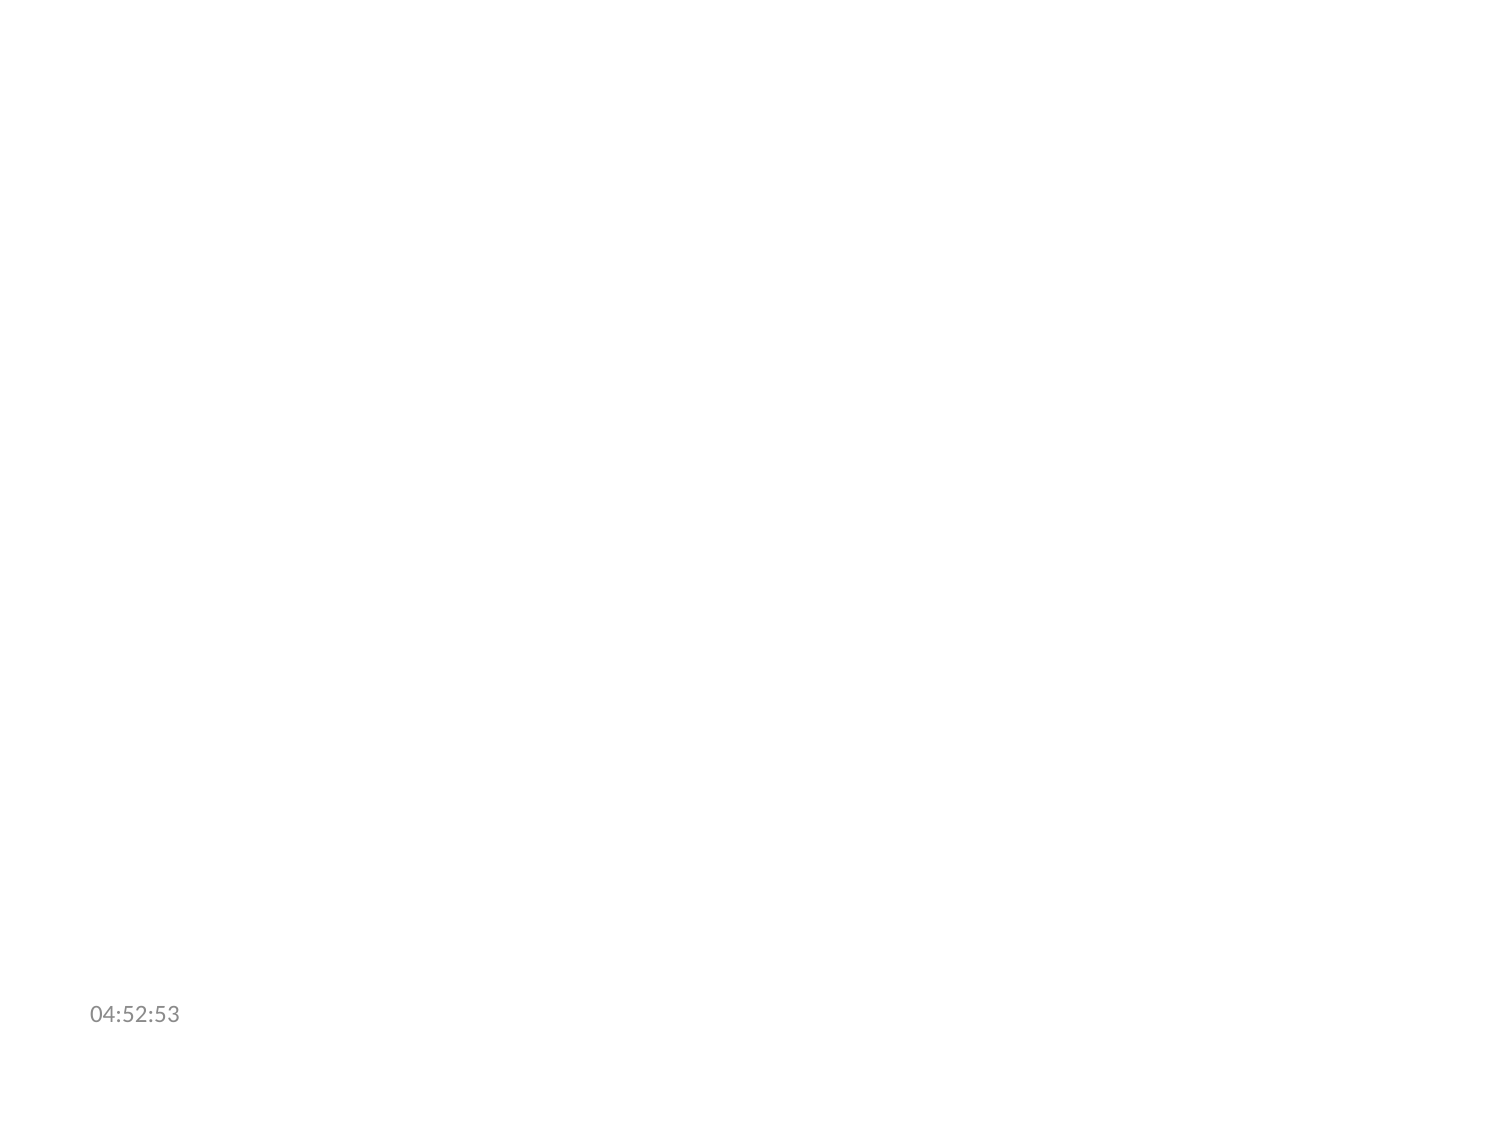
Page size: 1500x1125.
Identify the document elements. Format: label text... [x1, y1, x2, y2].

text_box 15:35:09 [75, 982, 425, 1043]
